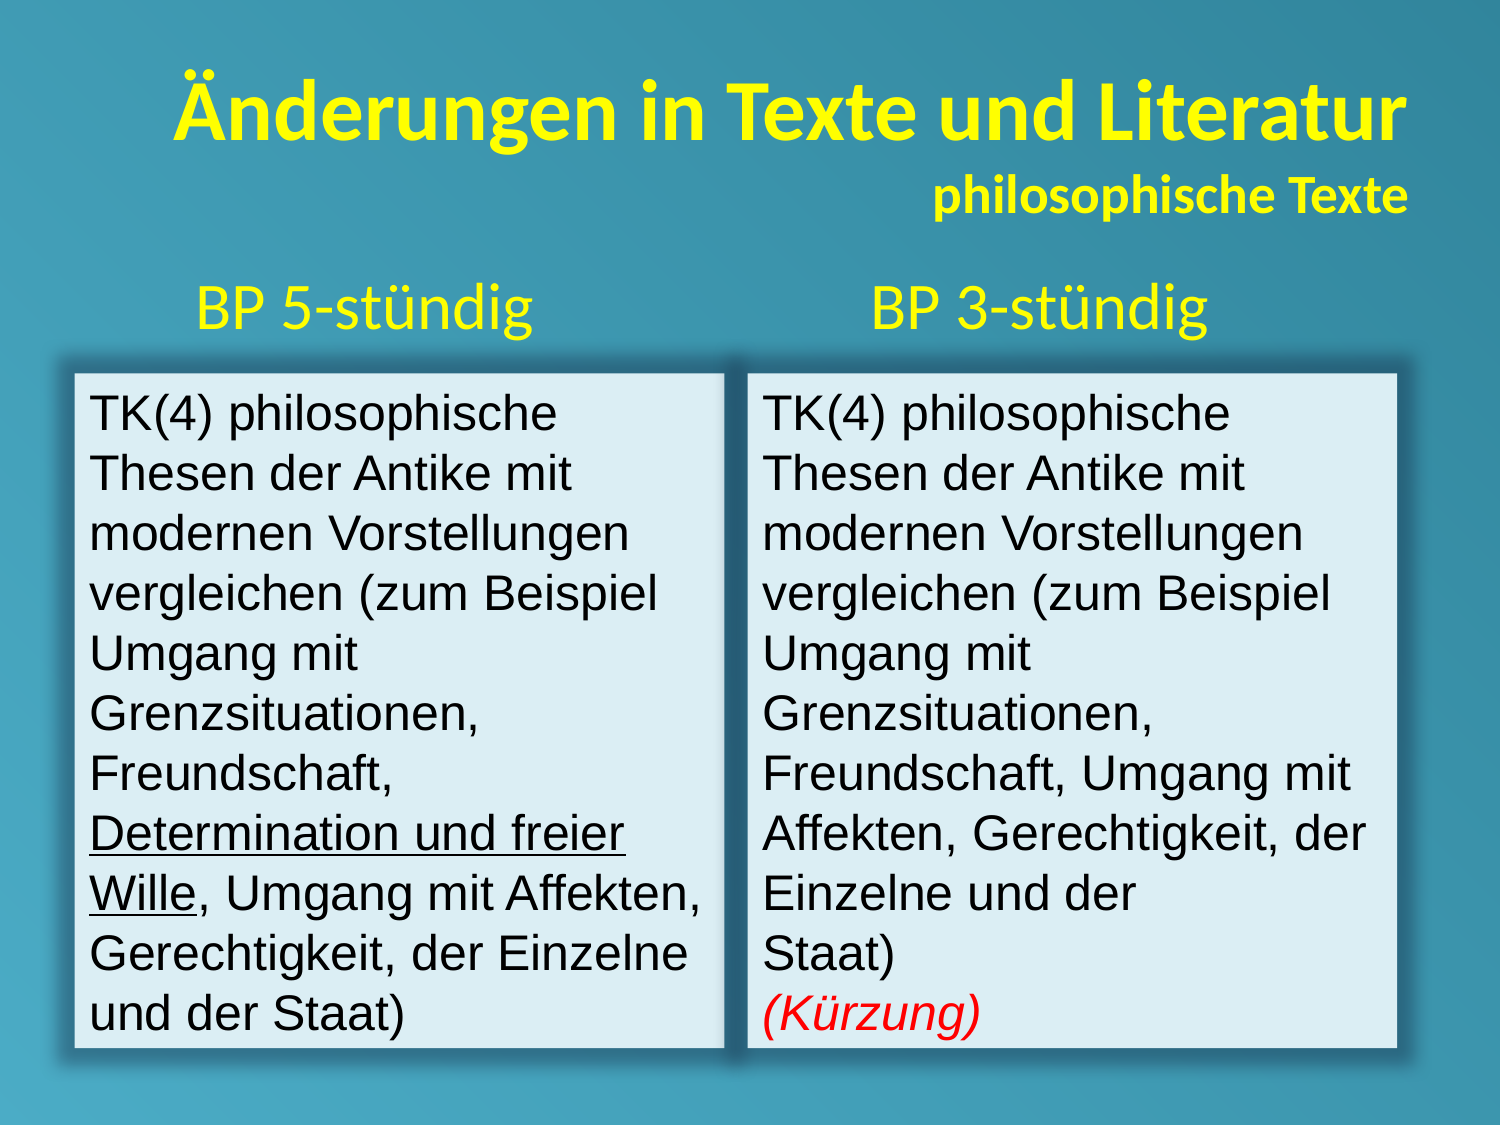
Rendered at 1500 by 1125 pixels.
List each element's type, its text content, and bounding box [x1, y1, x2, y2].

list BP 5-stündig BP 3-stündig [75, 255, 1425, 354]
title Änderungen in Texte und Literatur philosophische Texte [75, 45, 1425, 233]
text_box TK(4) philosophische Thesen der Antike mit modernen Vorstellungen vergleichen (zum Beispiel Umgang mit Grenzsituationen, Freundschaft, Umgang mit Affekten, Gerechtigkeit, der Einzelne und der Staat) (Kürzung) [747, 373, 1398, 1049]
text_box TK(4) philosophische Thesen der Antike mit modernen Vorstellungen vergleichen (zum Beispiel Umgang mit Grenzsituationen, Freundschaft, Determination und freier Wille, Umgang mit Affekten, Gerechtigkeit, der Einzelne und der Staat) [74, 373, 718, 1049]
